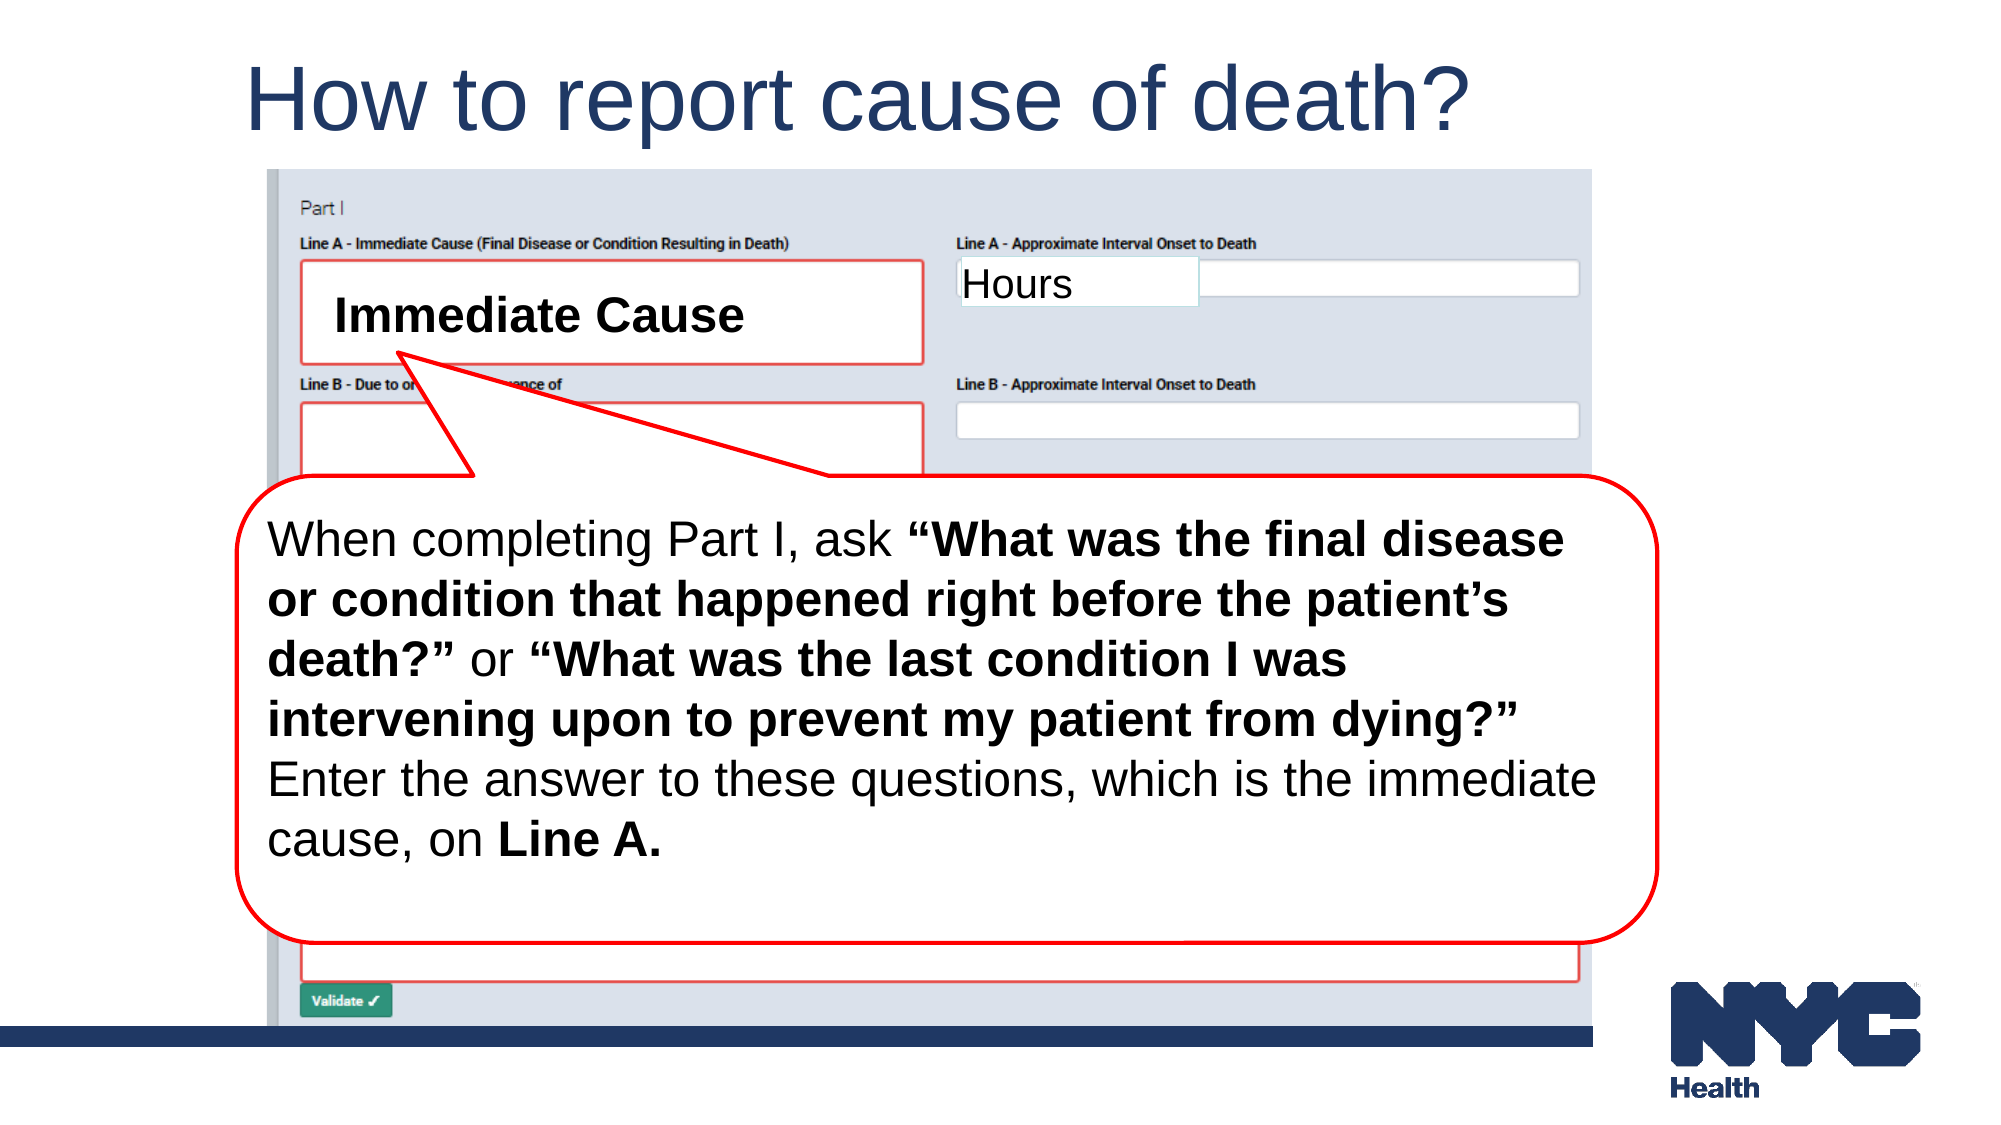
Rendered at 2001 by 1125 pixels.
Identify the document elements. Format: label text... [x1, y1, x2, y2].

picture [266, 169, 1593, 1026]
text_box When completing Part I, ask “What was the final disease or condition that happened right before the patient’s death?” or “What was the last condition I was intervening upon to prevent my patient from dying?” Enter the answer to these questions, which is the immediate cause, on Line A. [236, 497, 261, 922]
picture [1671, 982, 1921, 1098]
text_box When completing Part I, ask “What was the final disease or condition that happened right before the patient’s death?” or “What was the last condition I was intervening upon to prevent my patient from dying?” Enter the answer to these questions, which is the immediate cause, on Line A. [1598, 478, 1658, 941]
text_box How to report cause of death? [236, 0, 2000, 188]
